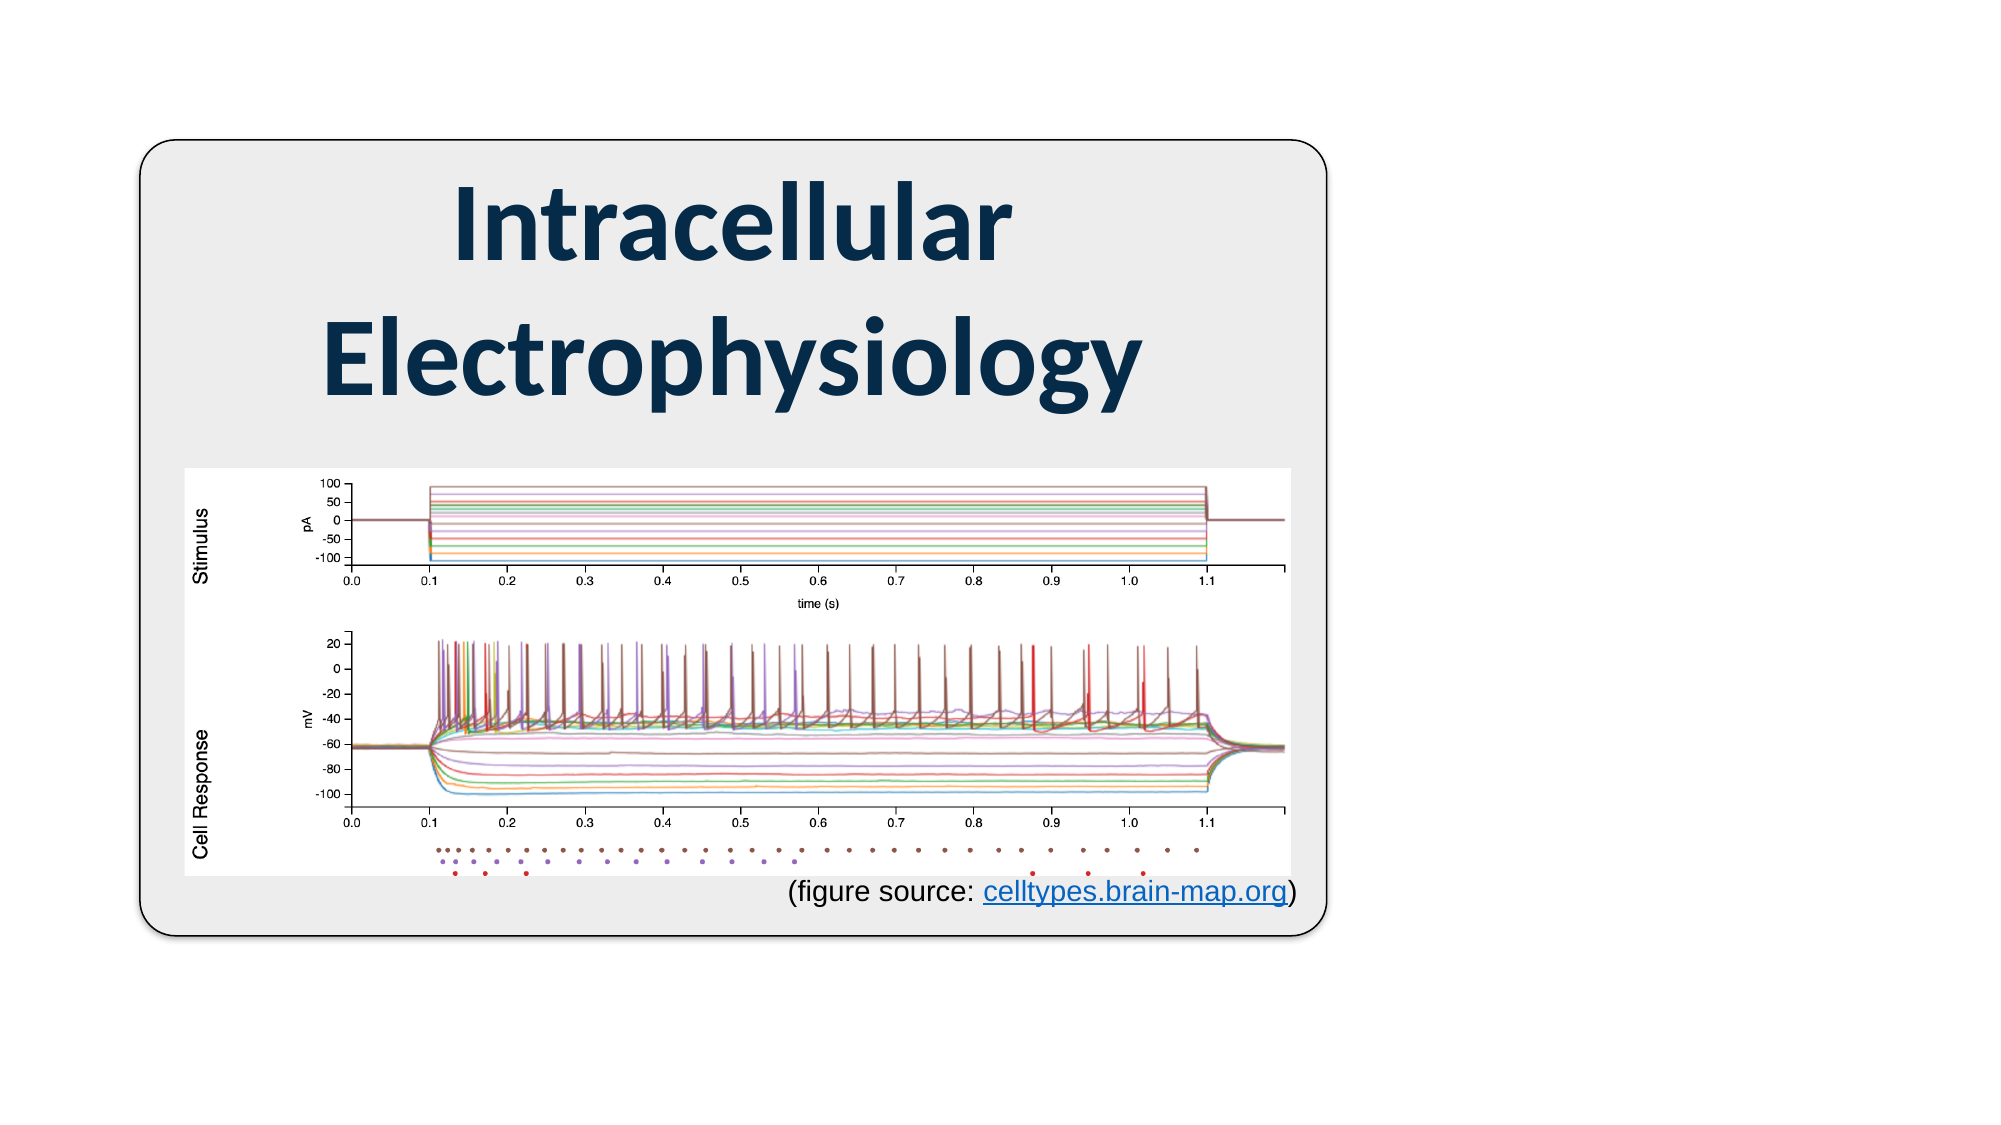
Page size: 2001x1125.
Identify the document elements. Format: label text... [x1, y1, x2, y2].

text_box [139, 162, 1328, 937]
text_box (figure source: celltypes.brain-map.org) [764, 865, 1313, 915]
picture [184, 468, 1292, 876]
text_box Intracellular Electrophysiology [141, 140, 1325, 425]
